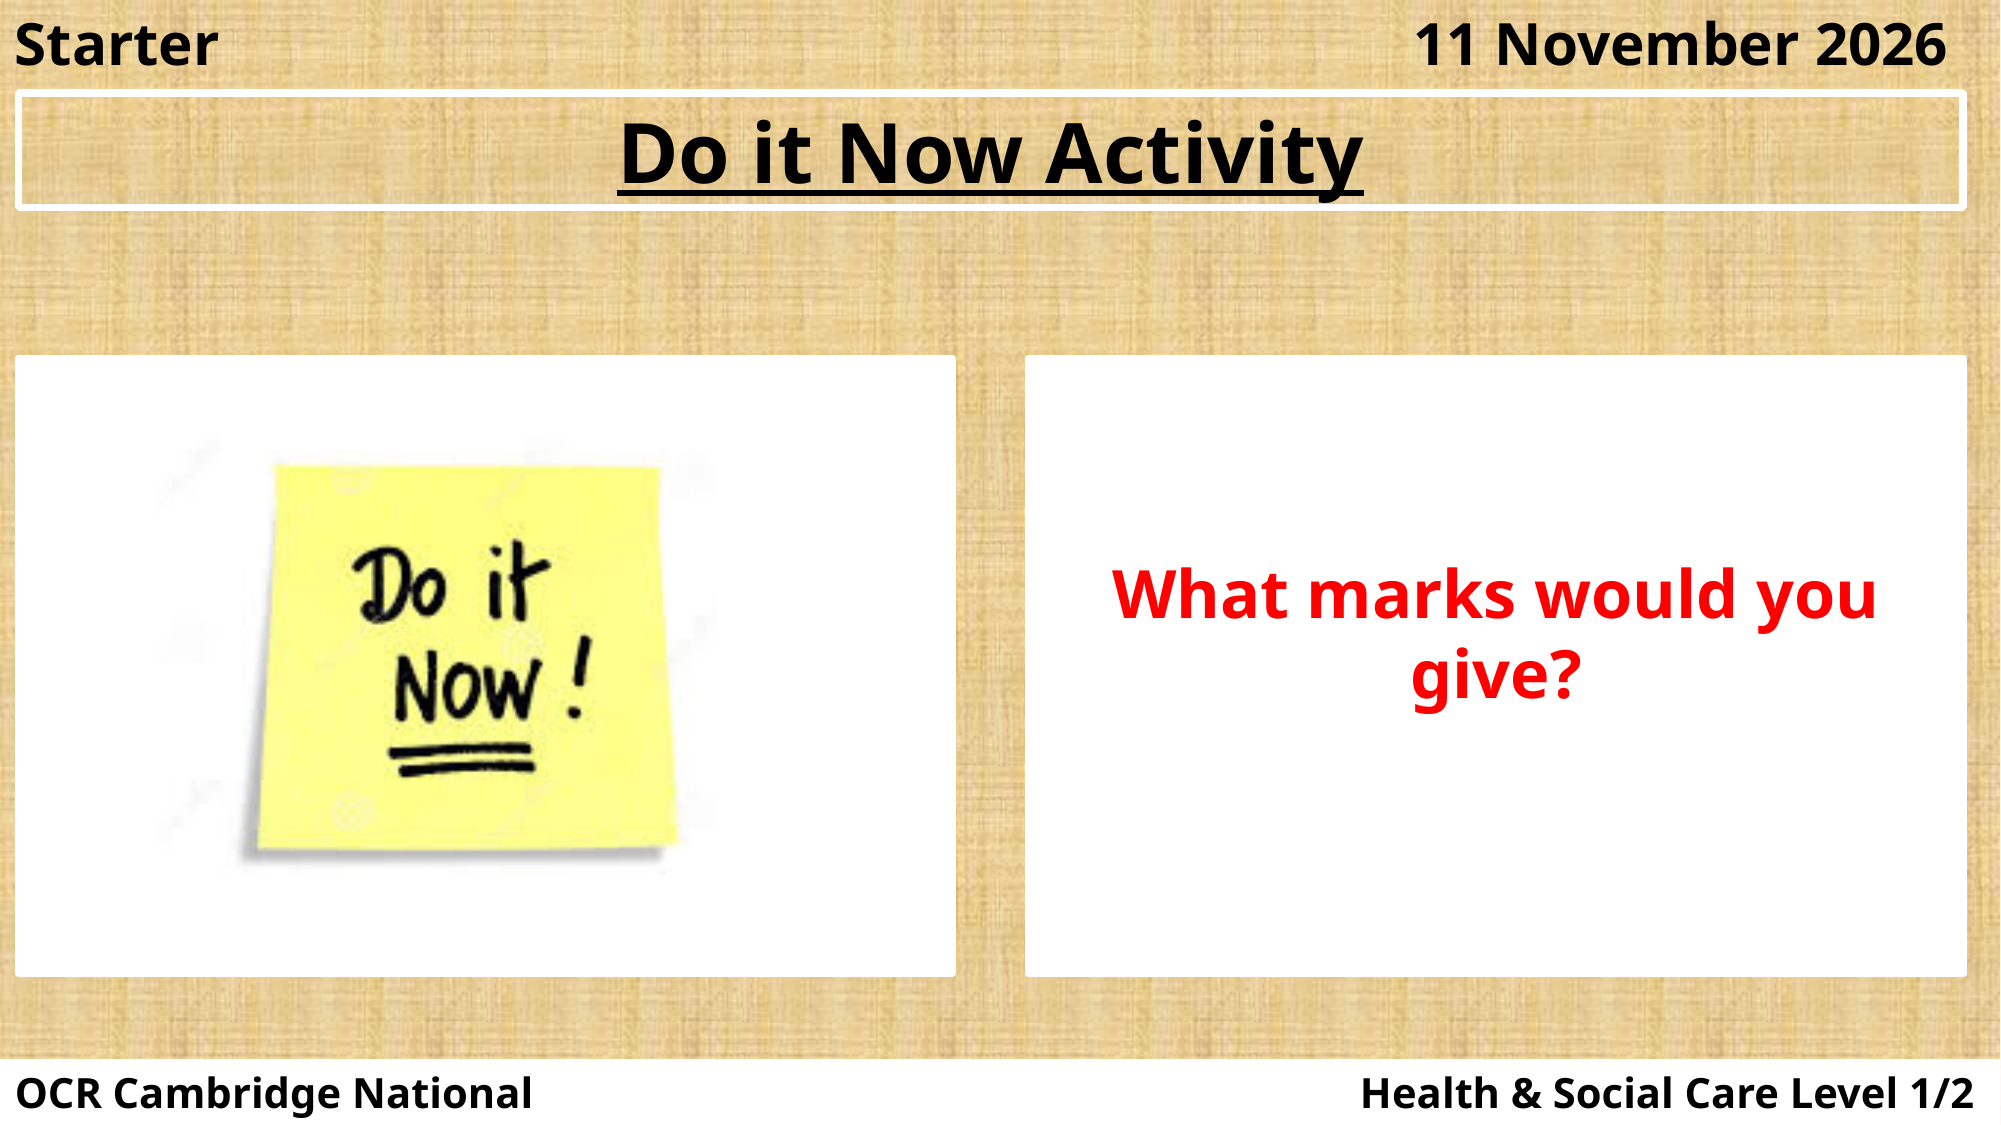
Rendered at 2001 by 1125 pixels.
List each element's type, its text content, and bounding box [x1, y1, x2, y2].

text_box Do it Now Activity [18, 93, 1964, 208]
text_box What marks would you give? [1028, 358, 1964, 974]
text_box OCR Cambridge National [0, 1059, 873, 1125]
text_box [18, 358, 953, 974]
picture [0, 0, 2001, 1125]
text_box Starter [0, 0, 398, 85]
text_box Health & Social Care Level 1/2 [873, 1059, 2000, 1125]
text_box 28 September 2020 [1205, 0, 1964, 94]
